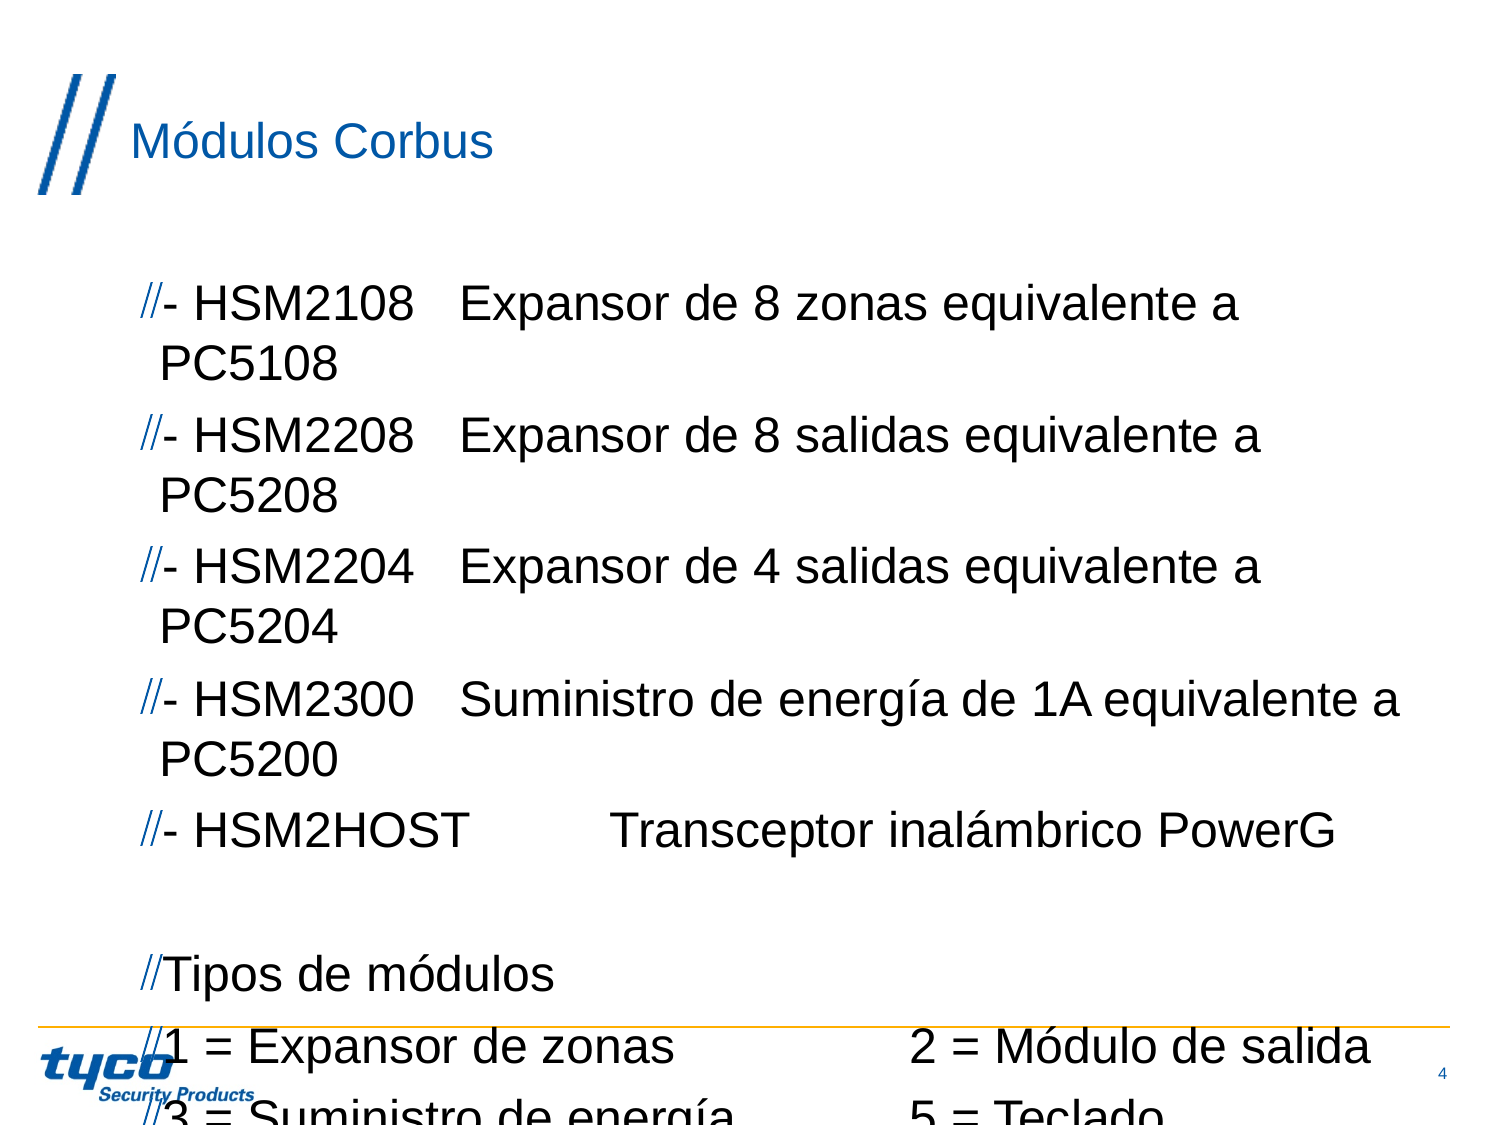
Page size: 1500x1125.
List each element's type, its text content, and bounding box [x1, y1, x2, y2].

picture [37, 74, 115, 195]
slide_number 4 [1387, 1042, 1463, 1103]
picture [140, 414, 176, 450]
picture [34, 1026, 260, 1125]
list - HSM2108 Expansor de 8 zonas equivalente a PC5108 - HSM2208 Expansor de 8 salidas equivalente a PC5208 - HSM2204 Expansor de 4 salidas equivalente a PC5204 - HSM2300 Suministro de energía de 1A equivalente a PC5200 - HSM2HOST Transceptor inalámbrico PowerG Tipos de módulos 1 = Expansor de zonas 2 = Módulo de salida 3 = Suministro de energía 5 = Teclado [124, 262, 1426, 976]
picture [140, 546, 176, 582]
picture [140, 954, 176, 990]
title Módulos Corbus [115, 44, 1426, 233]
text_box [97, 1061, 228, 1091]
picture [140, 282, 176, 318]
picture [140, 678, 176, 714]
picture [140, 810, 176, 846]
